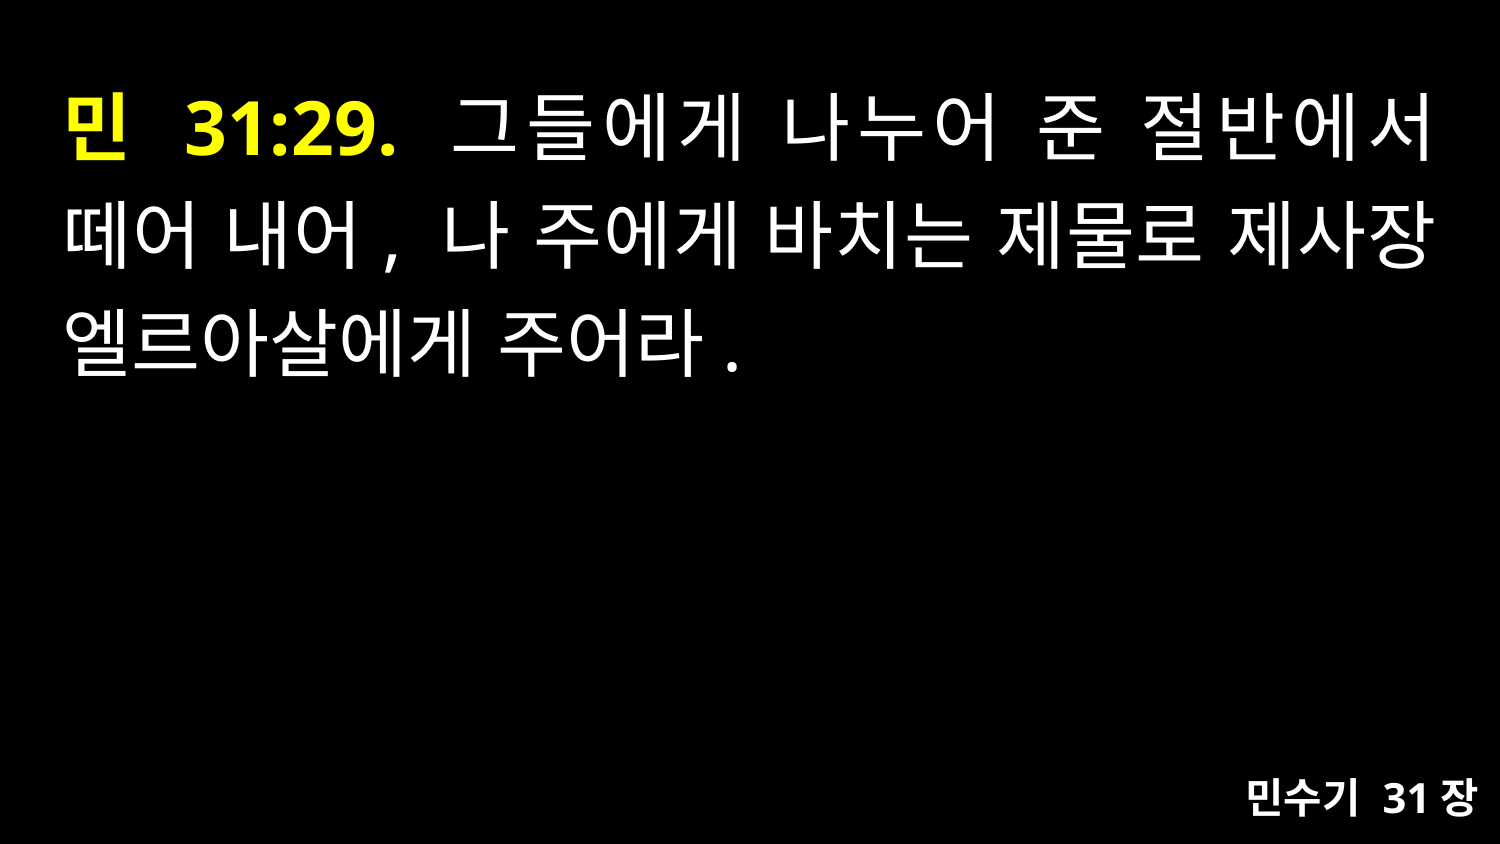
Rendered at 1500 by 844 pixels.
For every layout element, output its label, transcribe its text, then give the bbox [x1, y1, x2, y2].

title 민 31:29. 그들에게 나누어 준 절반에서 떼어 내어, 나 주에게 바치는 제물로 제사장 엘르아살에게 주어라. [0, 0, 1500, 844]
subtitle 민수기 31장 [916, 770, 1500, 844]
